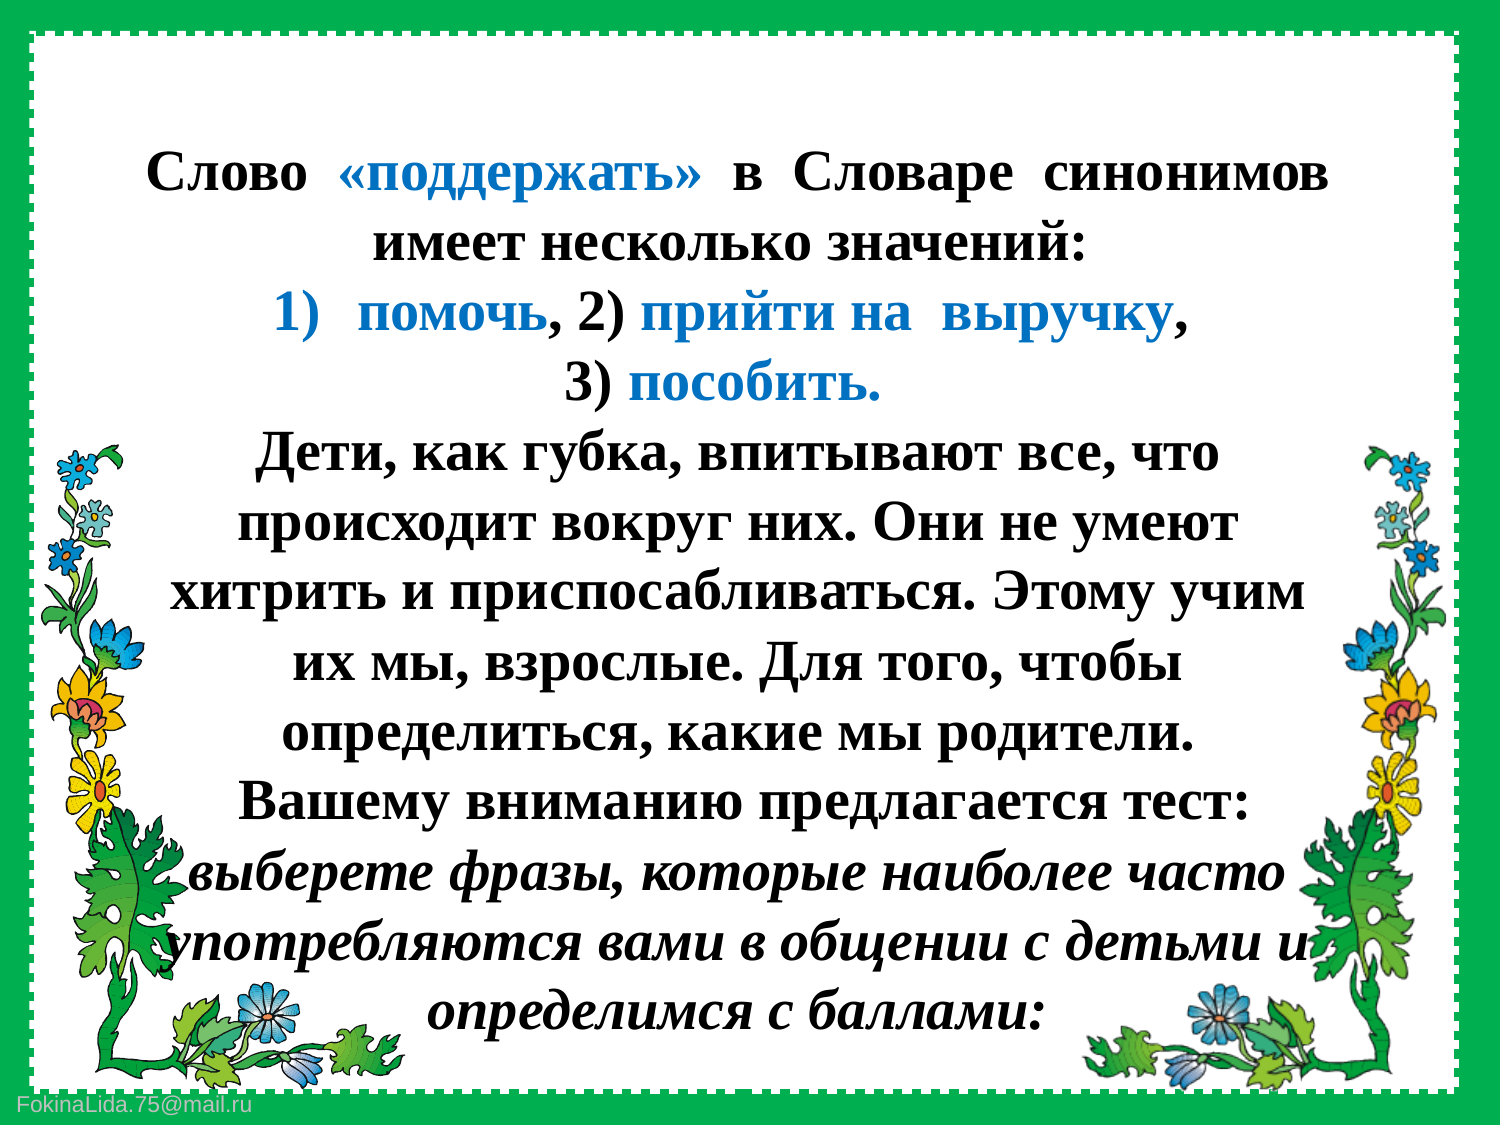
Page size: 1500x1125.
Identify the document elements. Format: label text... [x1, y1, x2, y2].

text_box Слово «поддержать» в Словаре синонимов имеет несколько значений: помочь, 2) прийти на выручку, 3) пособить. Дети, как губка, впитывают все, что происходит вокруг них. Они не умеют хитрить и приспосабливаться. Этому учим их мы, взрослые. Для того, чтобы определиться, какие мы родители. Вашему вниманию предлагается тест: выберете фразы, которые наиболее часто употребляются вами в общении с детьми и определимся с баллами: [123, 54, 1353, 1049]
picture [1080, 444, 1448, 1093]
